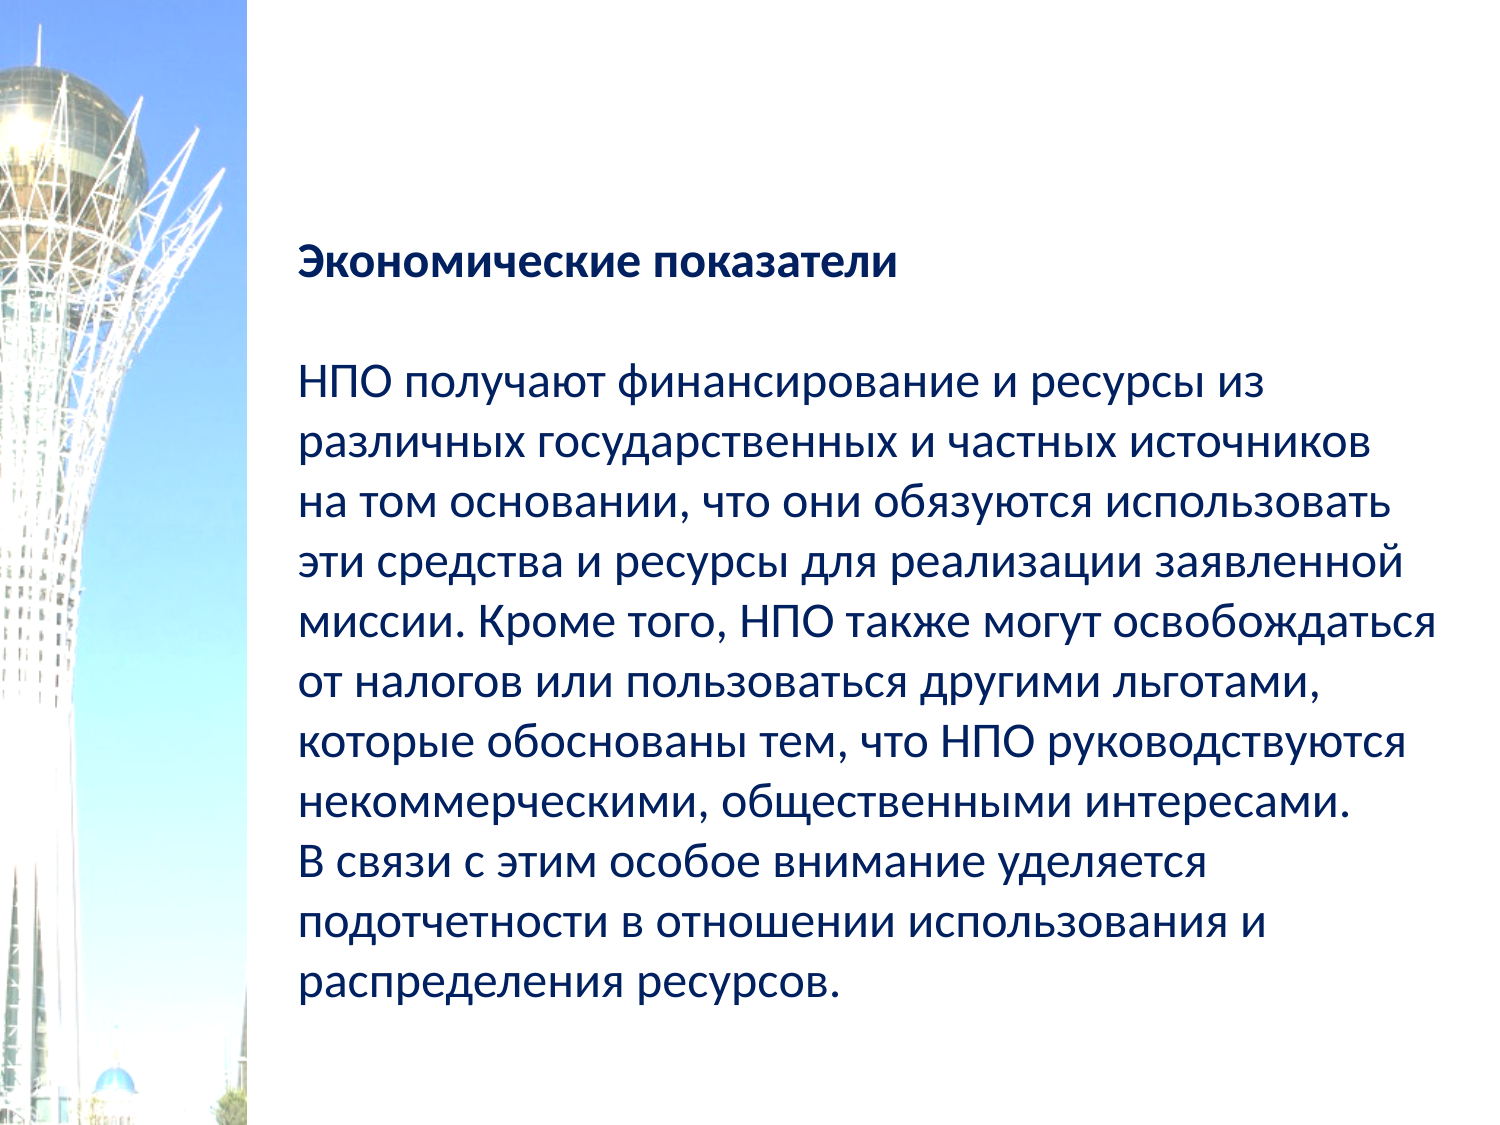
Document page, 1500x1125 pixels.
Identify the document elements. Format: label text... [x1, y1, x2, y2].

picture [0, 0, 247, 1125]
text_box Экономические показатели НПО получают финансирование и ресурсы из различных государственных и частных источников на том основании, что они обязуются использовать эти средства и ресурсы для реализации заявленной миссии. Кроме того, НПО также могут освобождаться от налогов или пользоваться другими льготами, которые обоснованы тем, что НПО руководствуются некоммерческими, общественными интересами. В связи с этим особое внимание уделяется подотчетности в отношении использования и распределения ресурсов. [282, 219, 1453, 1015]
